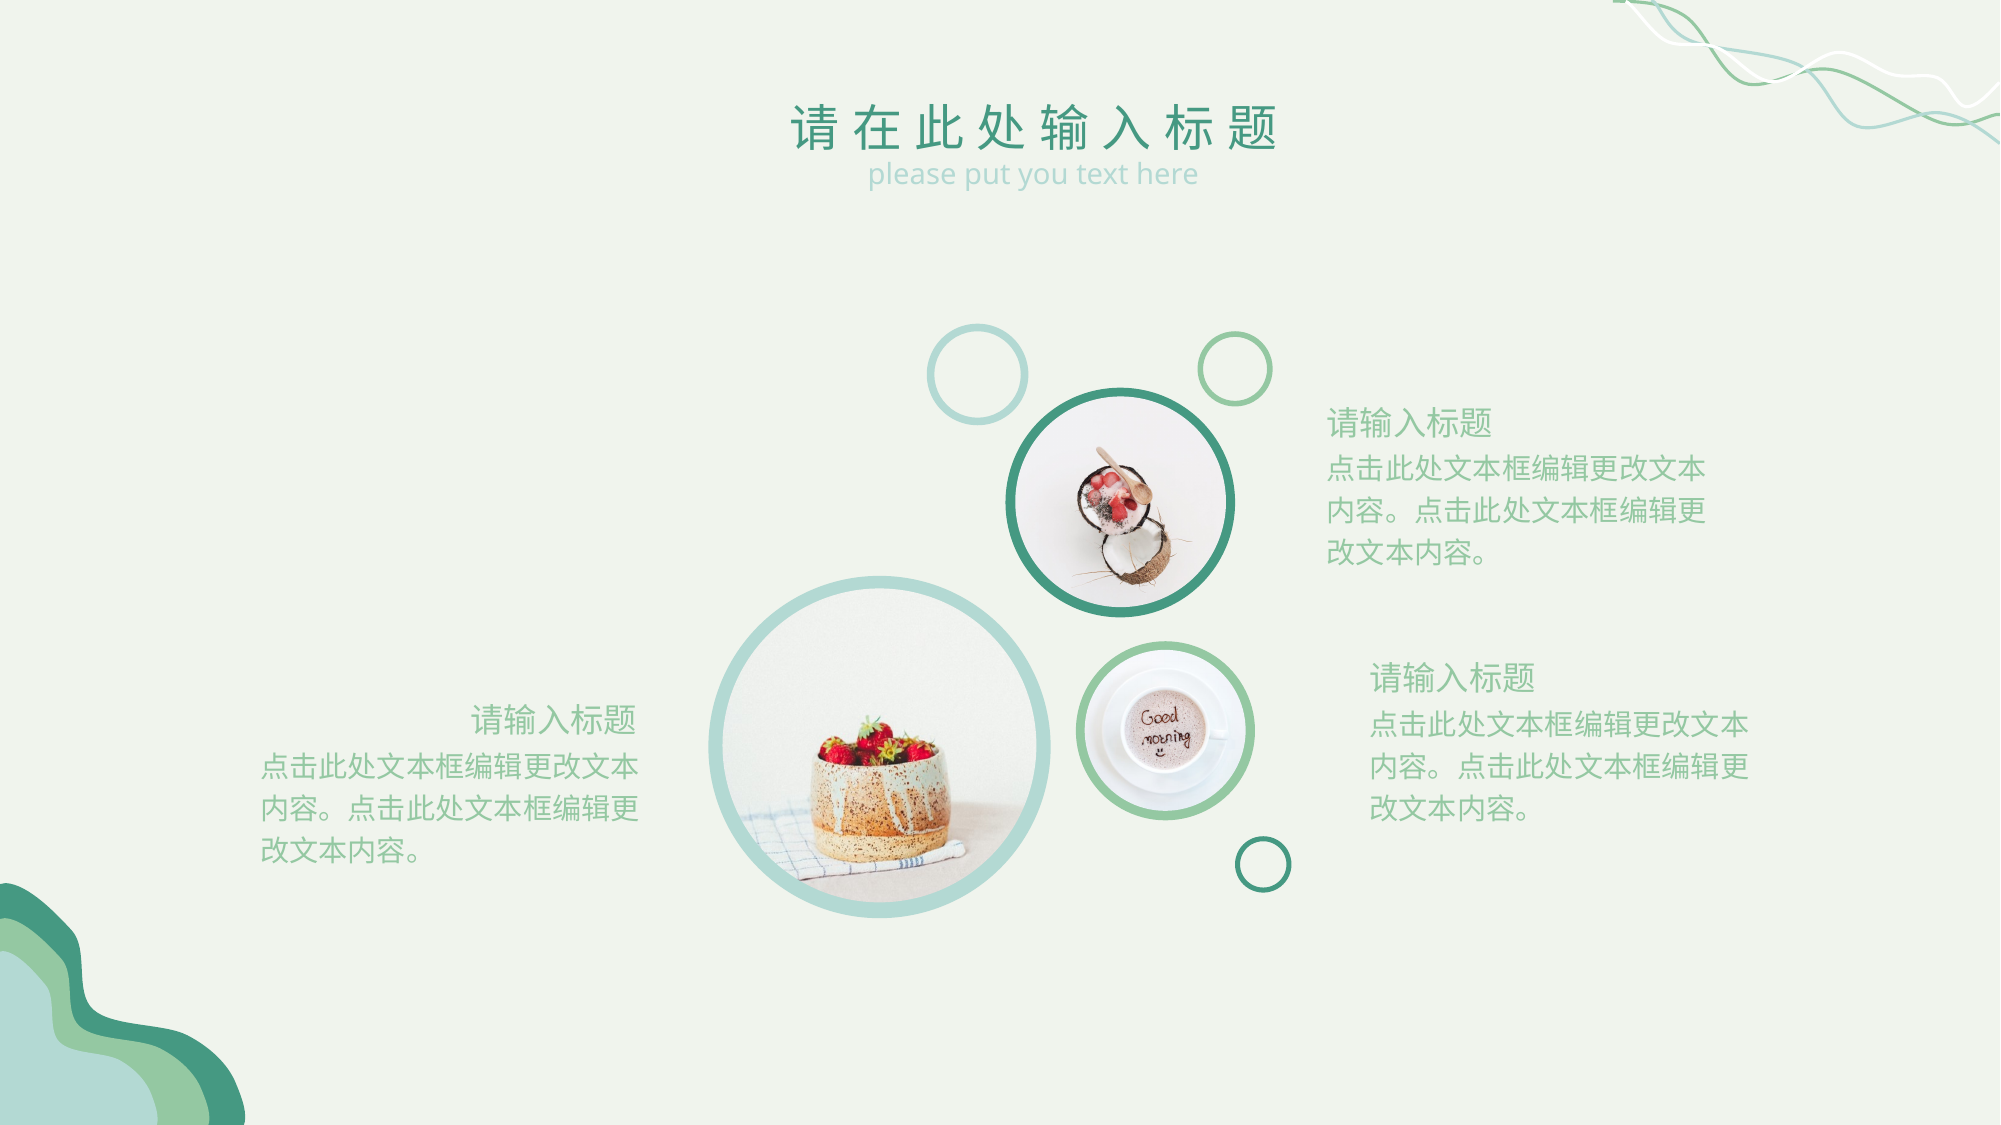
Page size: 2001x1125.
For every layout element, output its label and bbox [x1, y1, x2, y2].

text_box [1311, 394, 1725, 576]
text_box [1620, 0, 2000, 144]
text_box [1354, 649, 1767, 832]
text_box [708, 323, 1292, 919]
text_box [245, 691, 667, 874]
text_box [0, 883, 246, 1125]
text_box [711, 88, 1355, 199]
